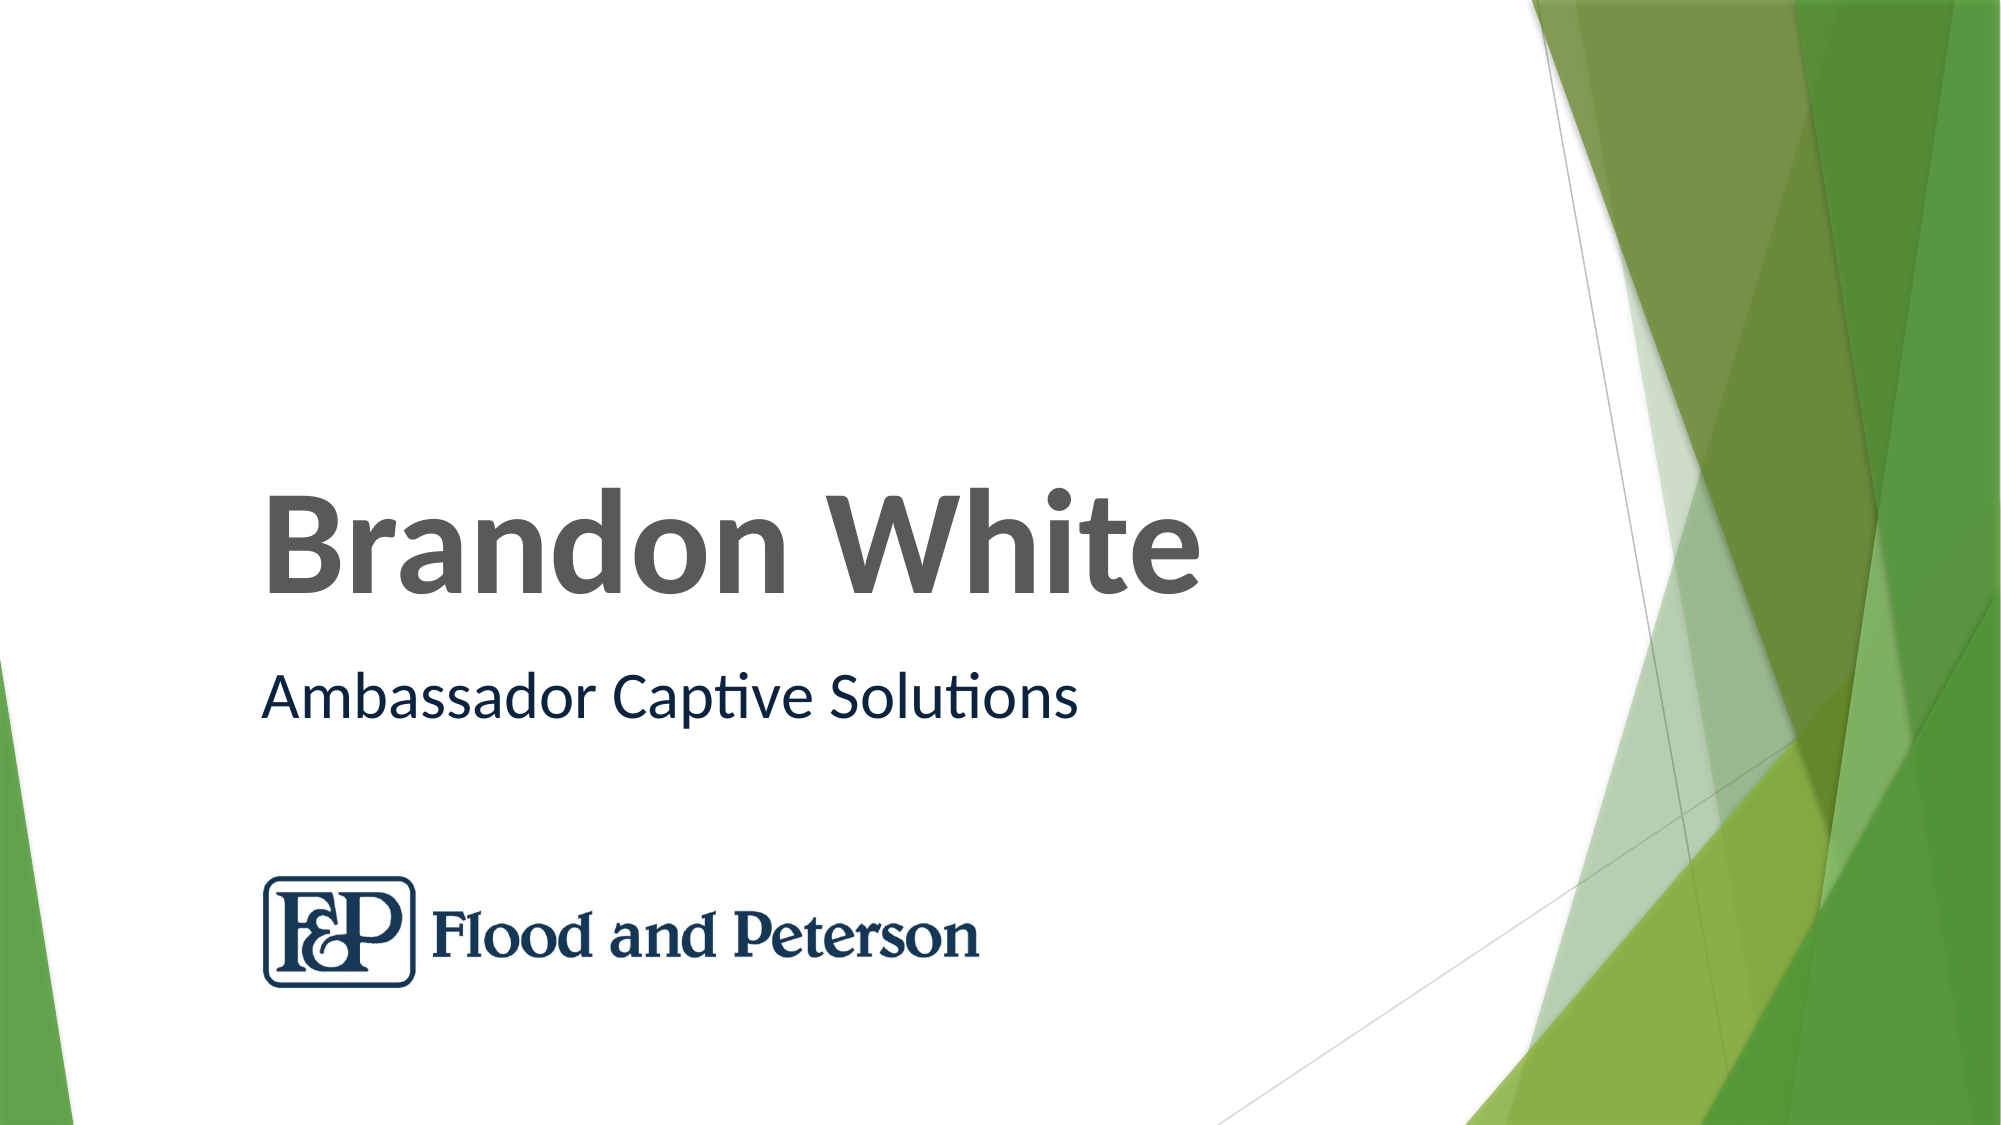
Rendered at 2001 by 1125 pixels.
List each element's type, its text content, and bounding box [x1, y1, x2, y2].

picture [226, 850, 1009, 1008]
text_box Ambassador Captive Solutions [246, 653, 1292, 759]
text_box Brandon White [246, 456, 1564, 561]
